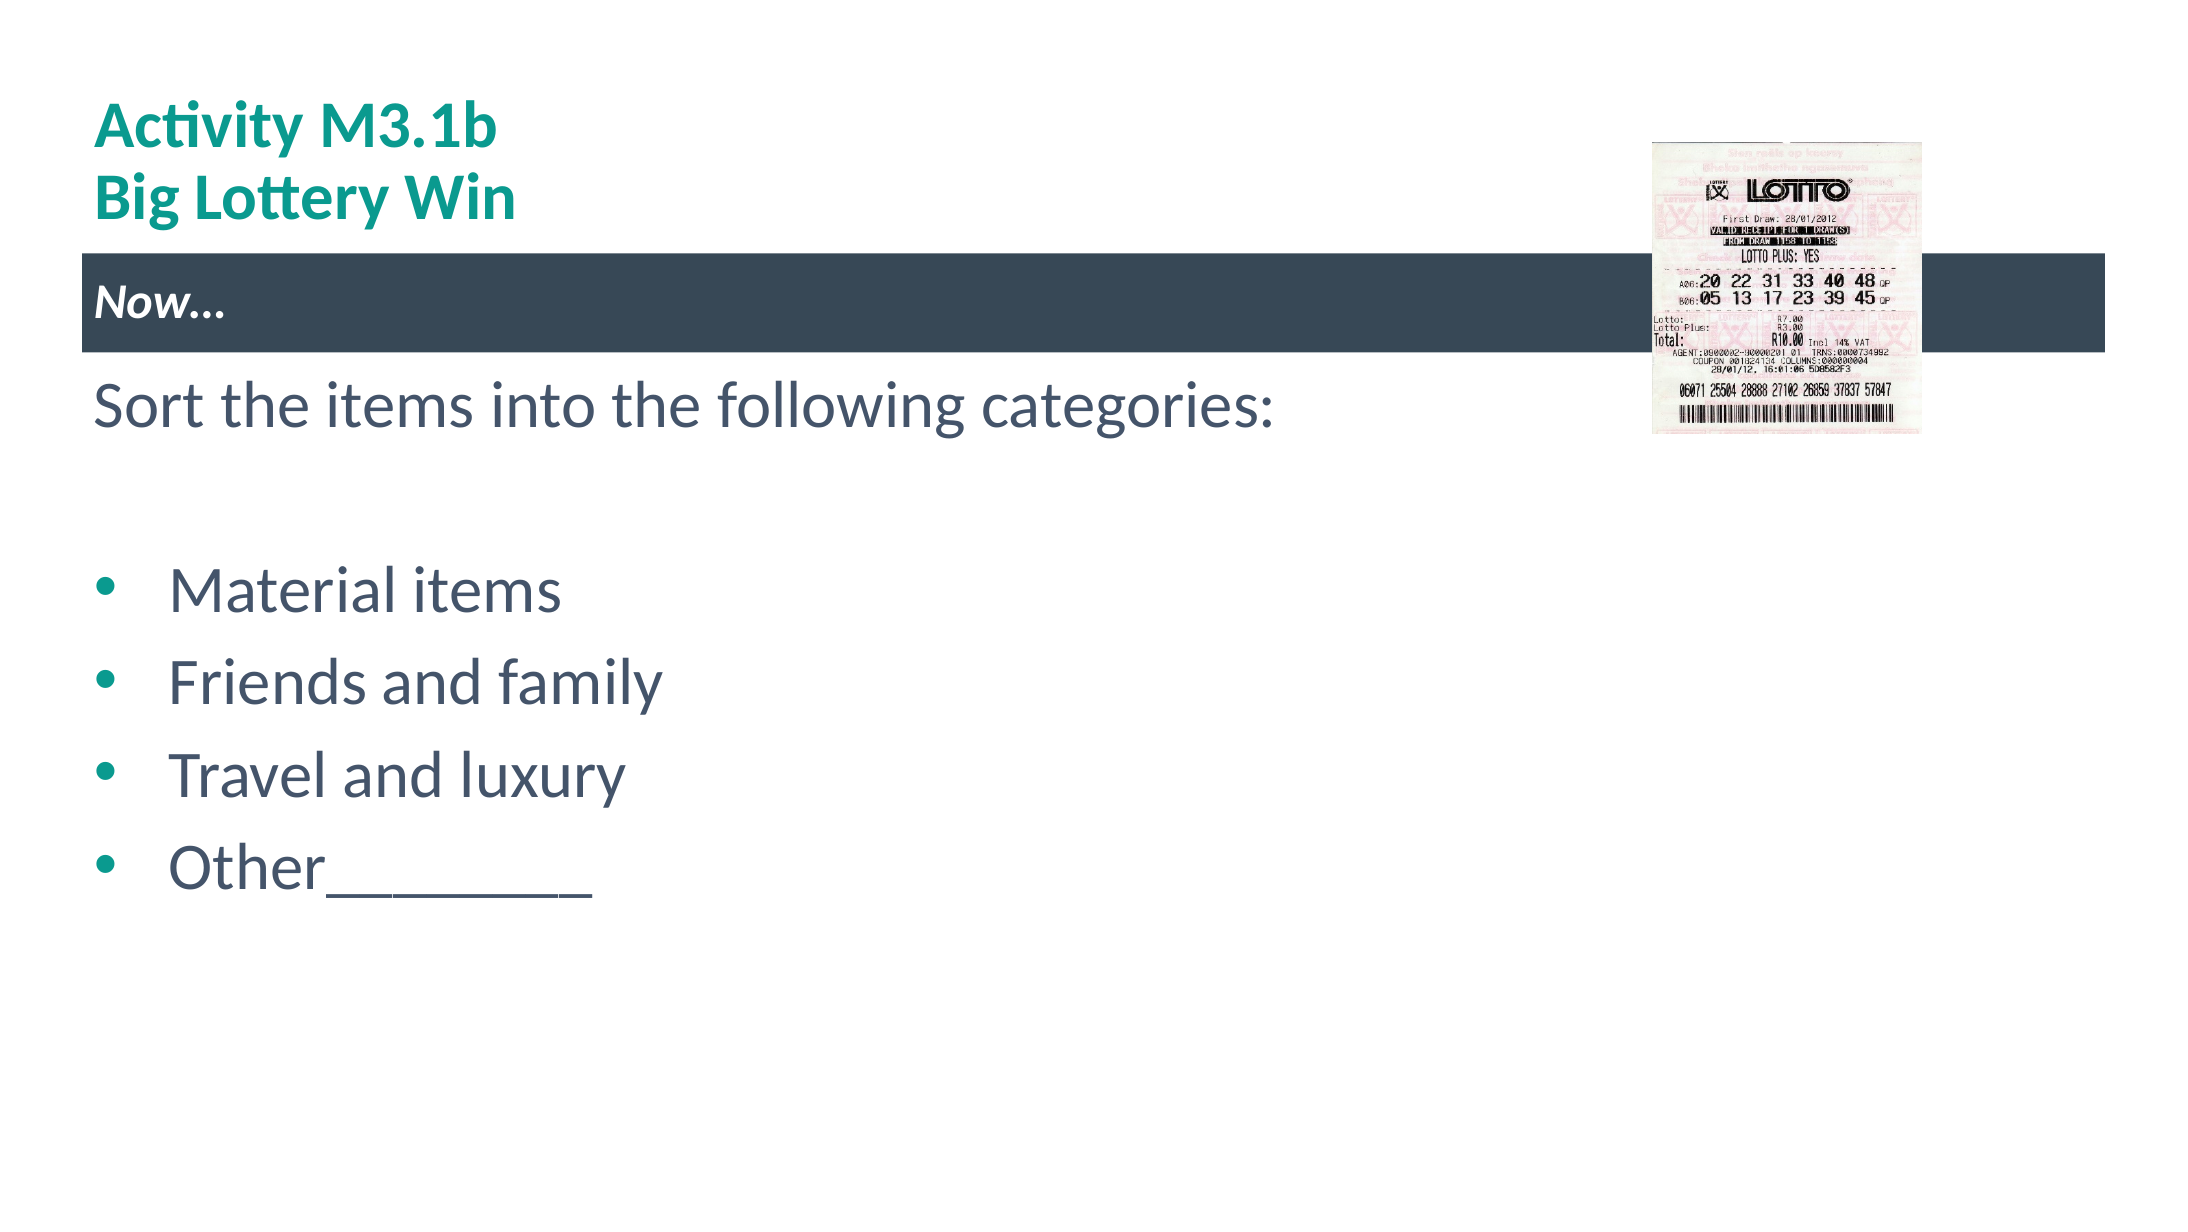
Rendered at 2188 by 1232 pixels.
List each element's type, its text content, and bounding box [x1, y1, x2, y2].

list Now… [1922, 253, 2105, 353]
title Activity M3.1b Big Lottery Win [82, 70, 2106, 253]
list Now… [82, 253, 1652, 353]
list Sort the items into the following categories: Material items Friends and family Travel and luxury Other________ [82, 353, 2105, 1195]
picture [1652, 142, 1922, 434]
